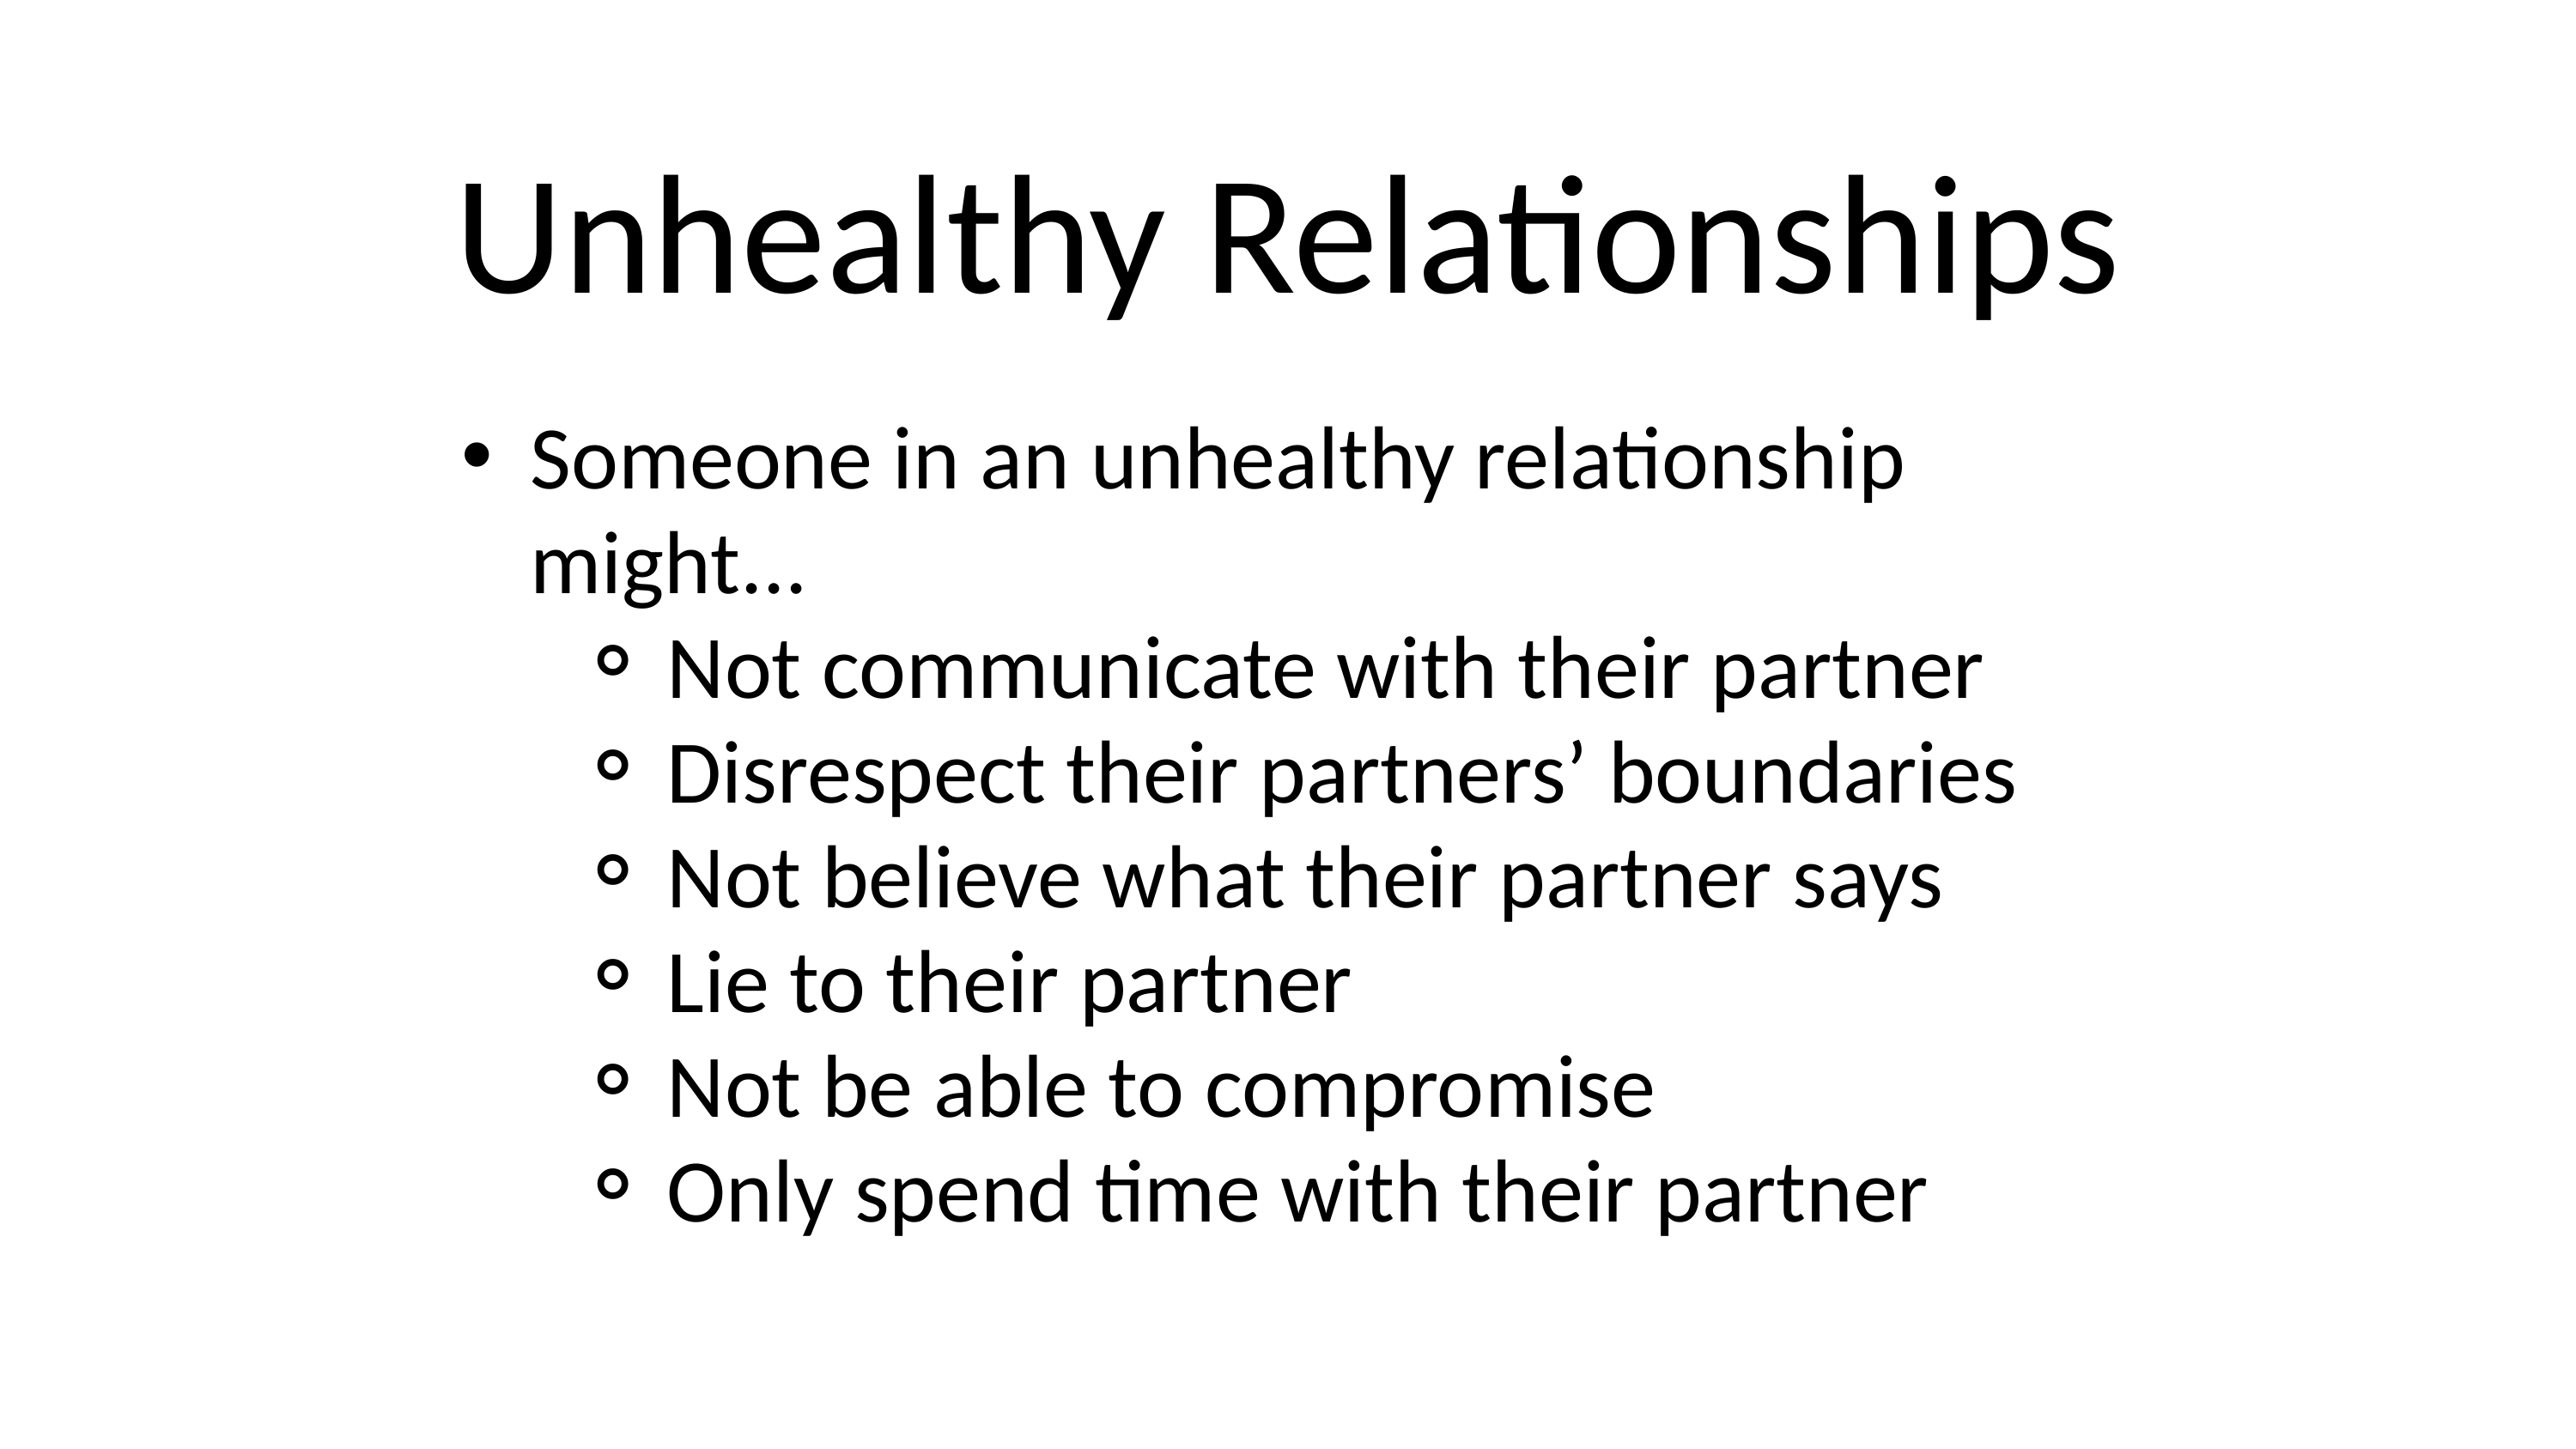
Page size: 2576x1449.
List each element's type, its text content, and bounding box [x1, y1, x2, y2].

text_box Unhealthy Relationships [422, 123, 2154, 328]
text_box Someone in an unhealthy relationship might... Not communicate with their partner Disrespect their partners’ boundaries Not believe what their partner says Lie to their partner Not be able to compromise Only spend time with their partner [393, 402, 2183, 1240]
